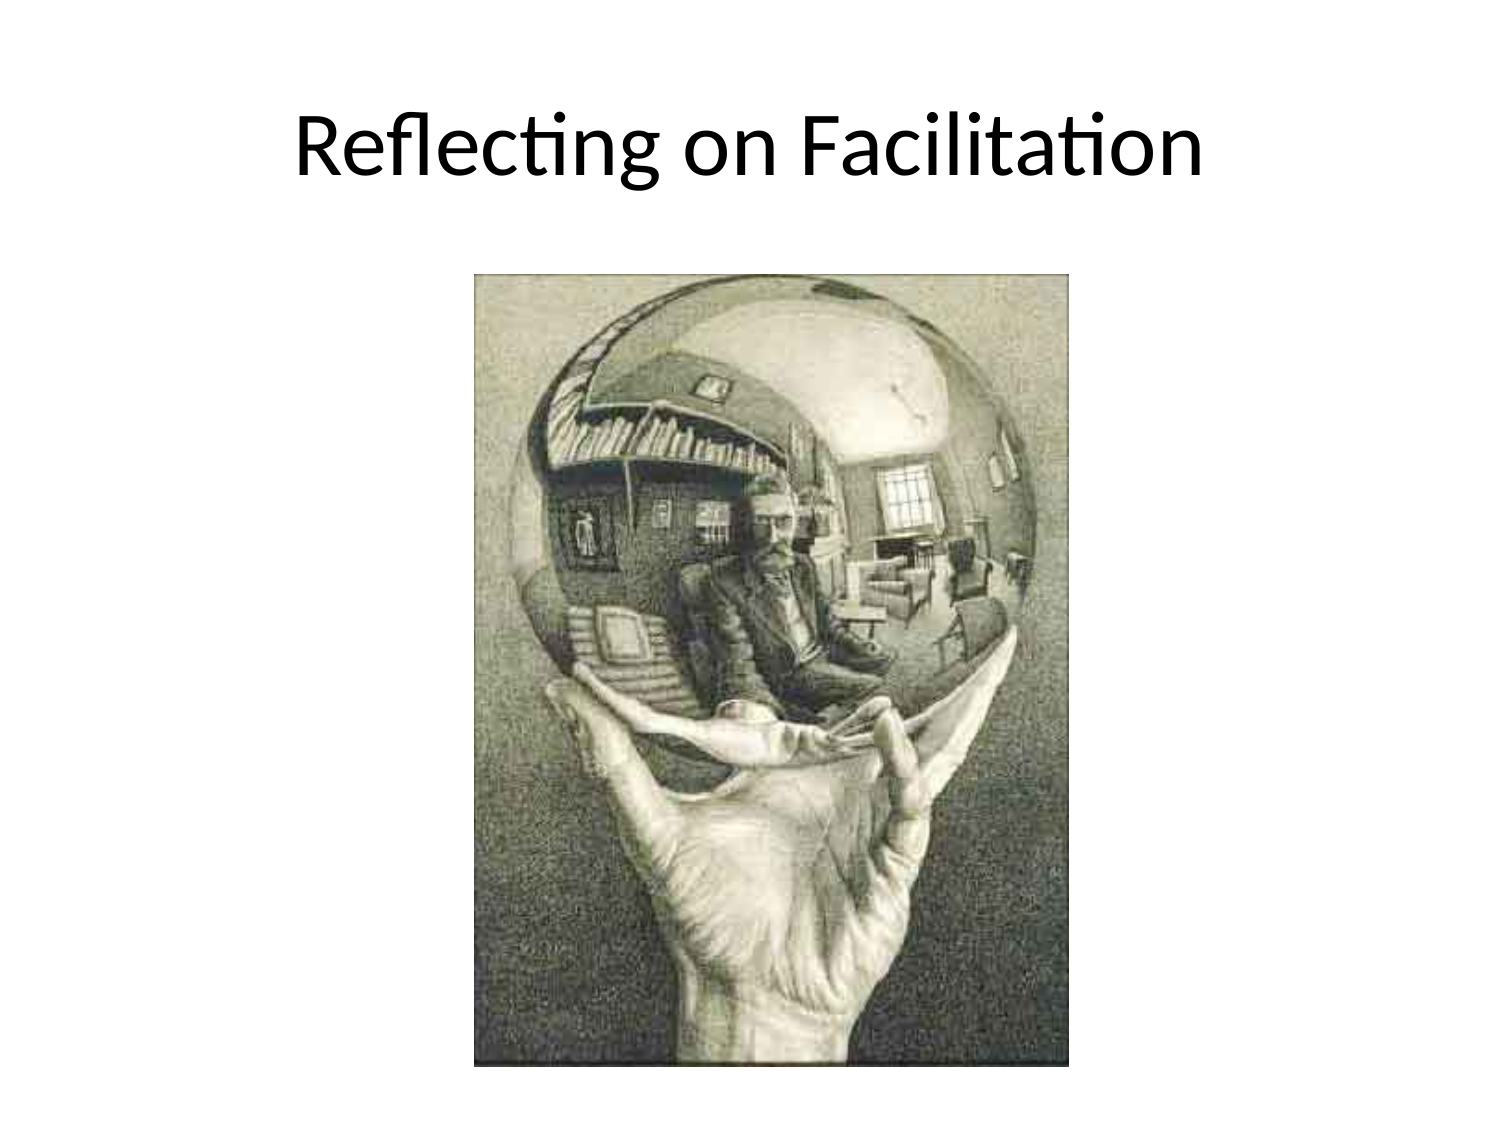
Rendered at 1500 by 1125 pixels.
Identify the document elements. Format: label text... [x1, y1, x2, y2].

title Reflecting on Facilitation [75, 45, 1425, 233]
picture [474, 274, 1069, 1067]
